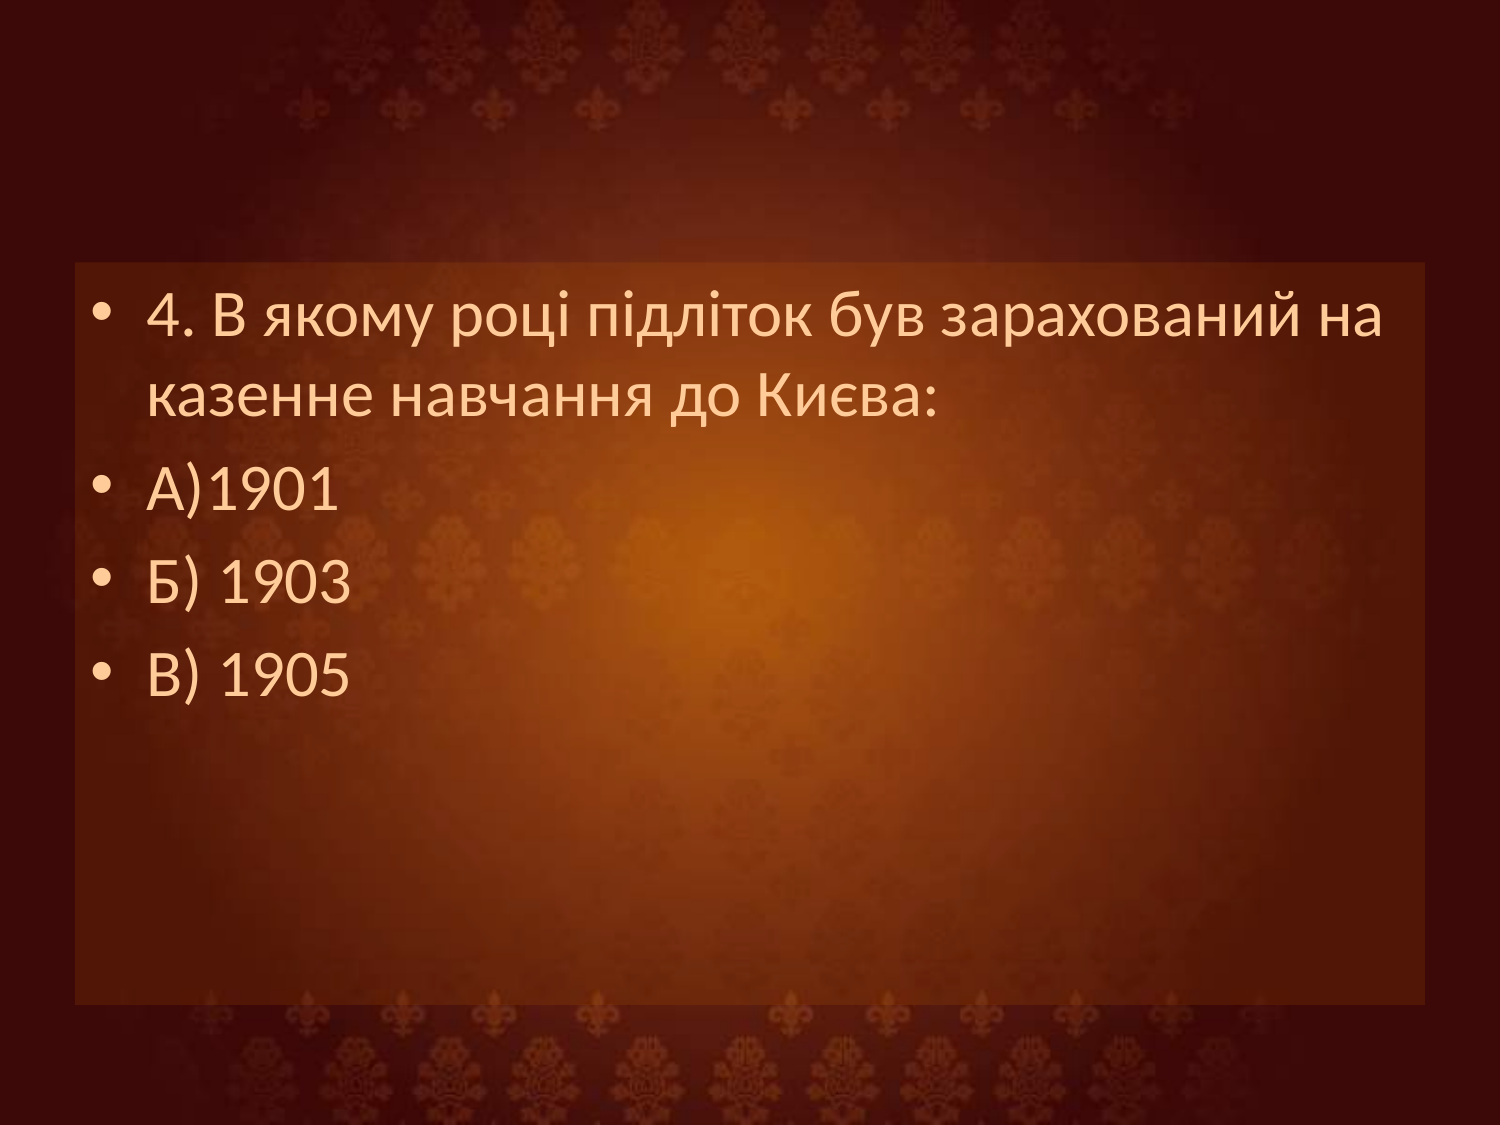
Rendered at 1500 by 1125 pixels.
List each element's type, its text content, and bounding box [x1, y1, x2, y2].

list 4. В якому році підліток був зарахований на казенне навчання до Києва: А)1901 Б) 1903 В) 1905 [74, 262, 1426, 1006]
picture [0, 0, 1500, 1125]
